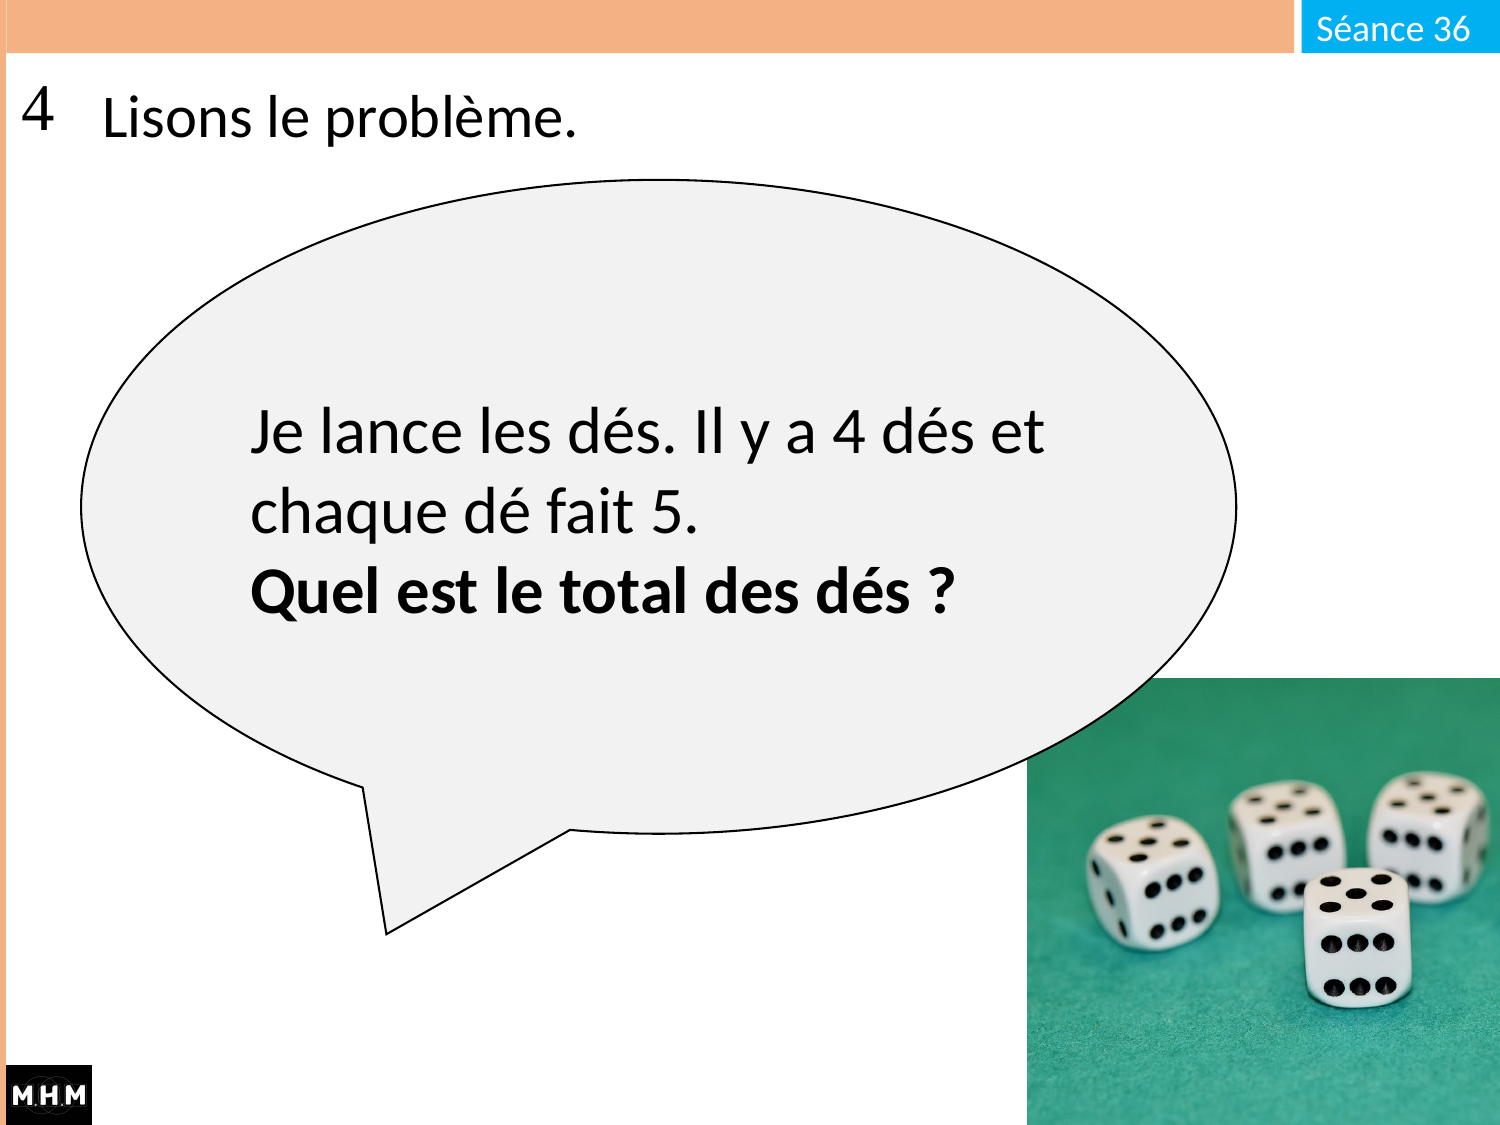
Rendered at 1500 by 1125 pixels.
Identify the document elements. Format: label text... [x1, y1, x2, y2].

text_box Je lance les dés. Il y a 4 dés et chaque dé fait 5. Quel est le total des dés ? [80, 178, 1238, 936]
picture [1027, 678, 1500, 1125]
title Lisons le problème. [87, 32, 1382, 158]
picture [6, 1065, 92, 1125]
